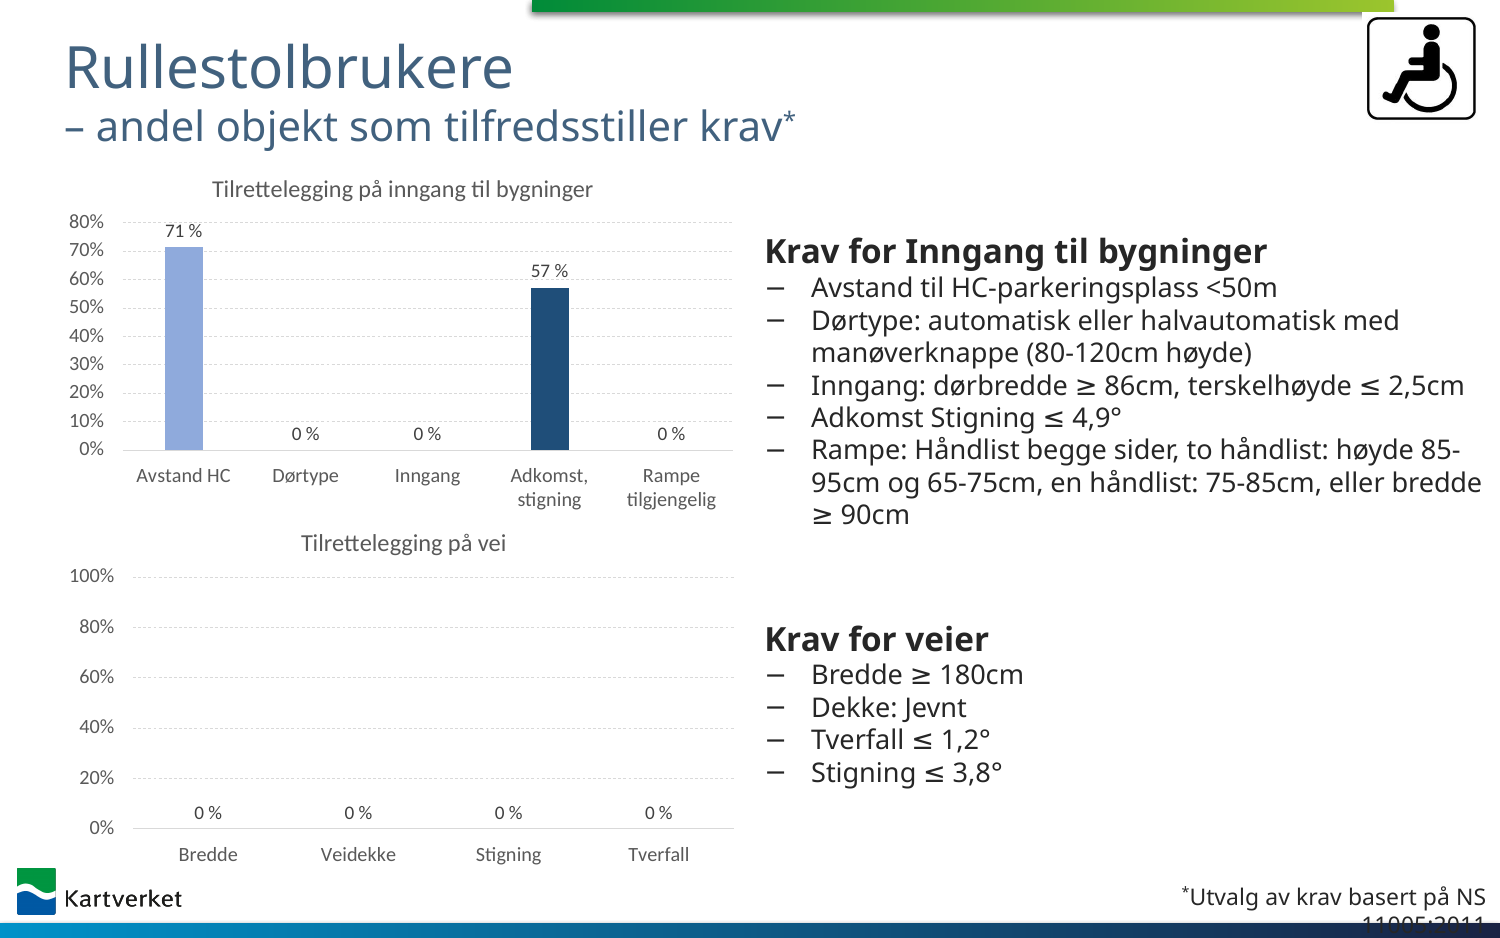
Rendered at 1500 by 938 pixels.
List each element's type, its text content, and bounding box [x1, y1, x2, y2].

text_box Krav for Inngang til bygninger Avstand til HC-parkeringsplass <50m Dørtype: automatisk eller halvautomatisk med manøverknappe (80-120cm høyde) Inngang: dørbredde ≥ 86cm, terskelhøyde ≤ 2,5cm Adkomst Stigning ≤ 4,9° Rampe: Håndlist begge sider, to håndlist: høyde 85-95cm og 65-75cm, en håndlist: 75-85cm, eller bredde ≥ 90cm [749, 223, 1500, 538]
picture [1362, 12, 1481, 126]
picture [62, 520, 746, 874]
text_box Krav for veier Bredde ≥ 180cm Dekke: Jevnt Tverfall ≤ 1,2° Stigning ≤ 3,8° [749, 610, 1500, 795]
text_box *Utvalg av krav basert på NS 11005:2011 [1068, 873, 1500, 938]
text_box Rullestolbrukere – andel objekt som tilfredsstiller krav* [49, 25, 1431, 158]
picture [62, 166, 744, 519]
